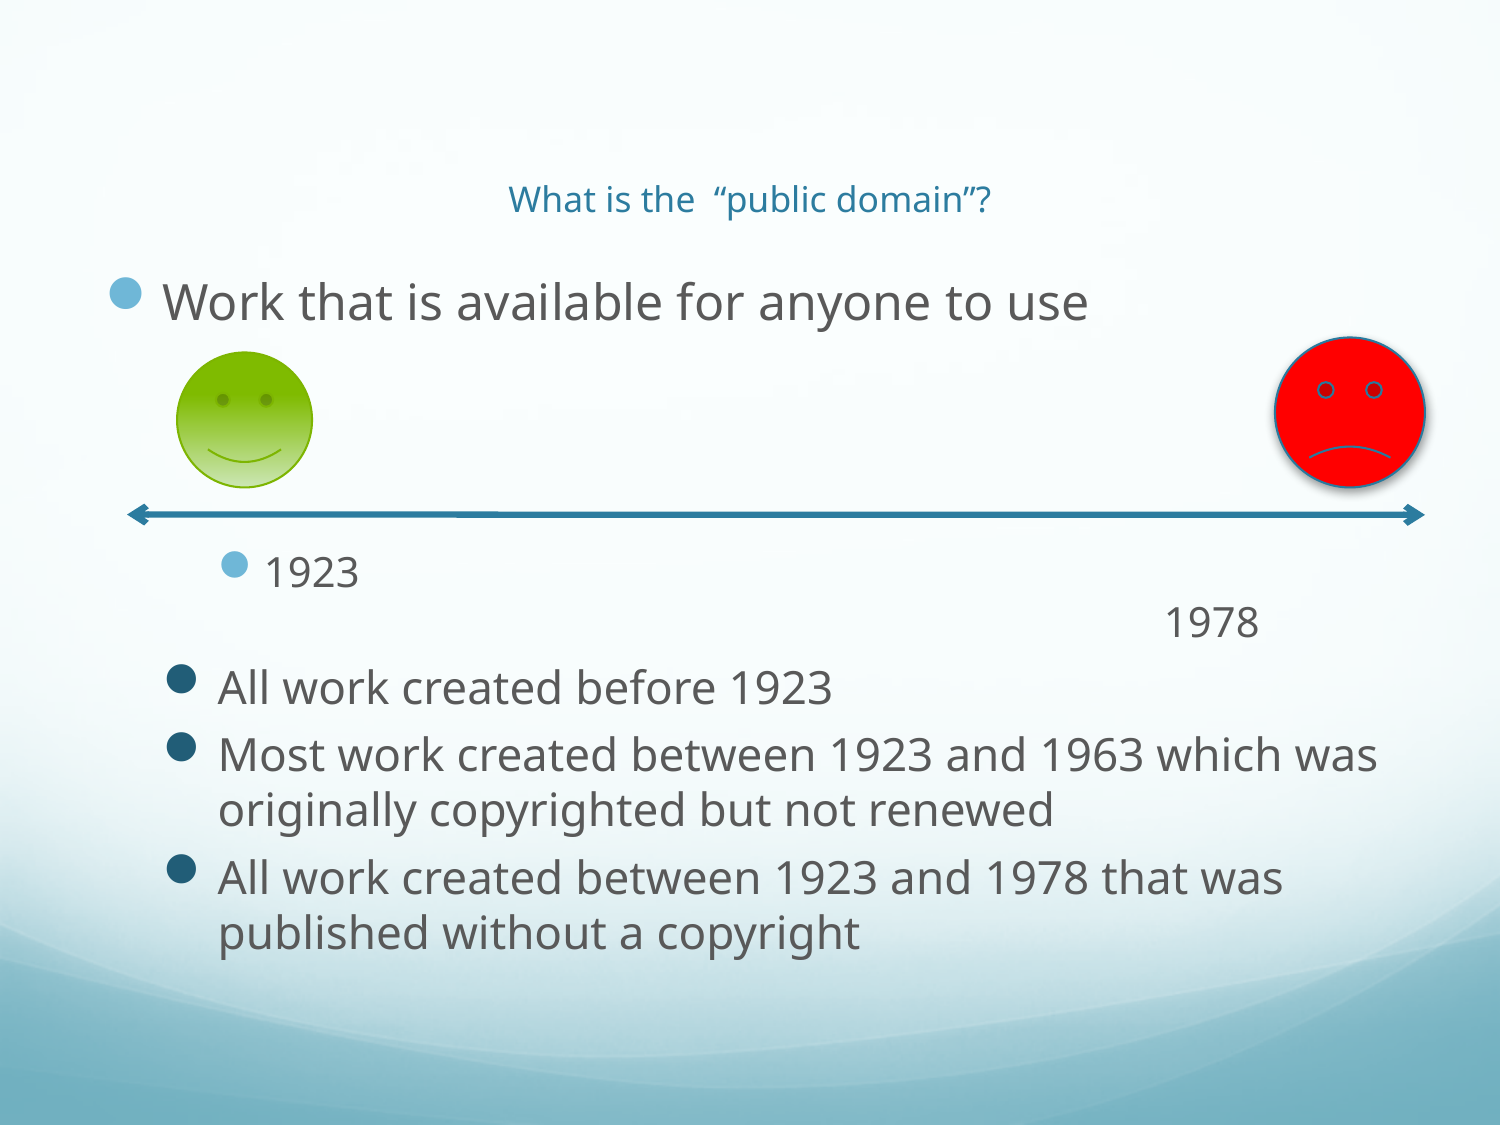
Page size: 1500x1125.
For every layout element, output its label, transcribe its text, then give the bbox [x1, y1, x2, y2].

list Work that is available for anyone to use 1923 1978 All work created before 1923 Most work created between 1923 and 1963 which was originally copyrighted but not renewed All work created between 1923 and 1978 that was published without a copyright [90, 262, 1410, 975]
text_box [176, 351, 314, 489]
text_box [1273, 336, 1426, 489]
title What is the “public domain”? [75, 114, 1425, 228]
